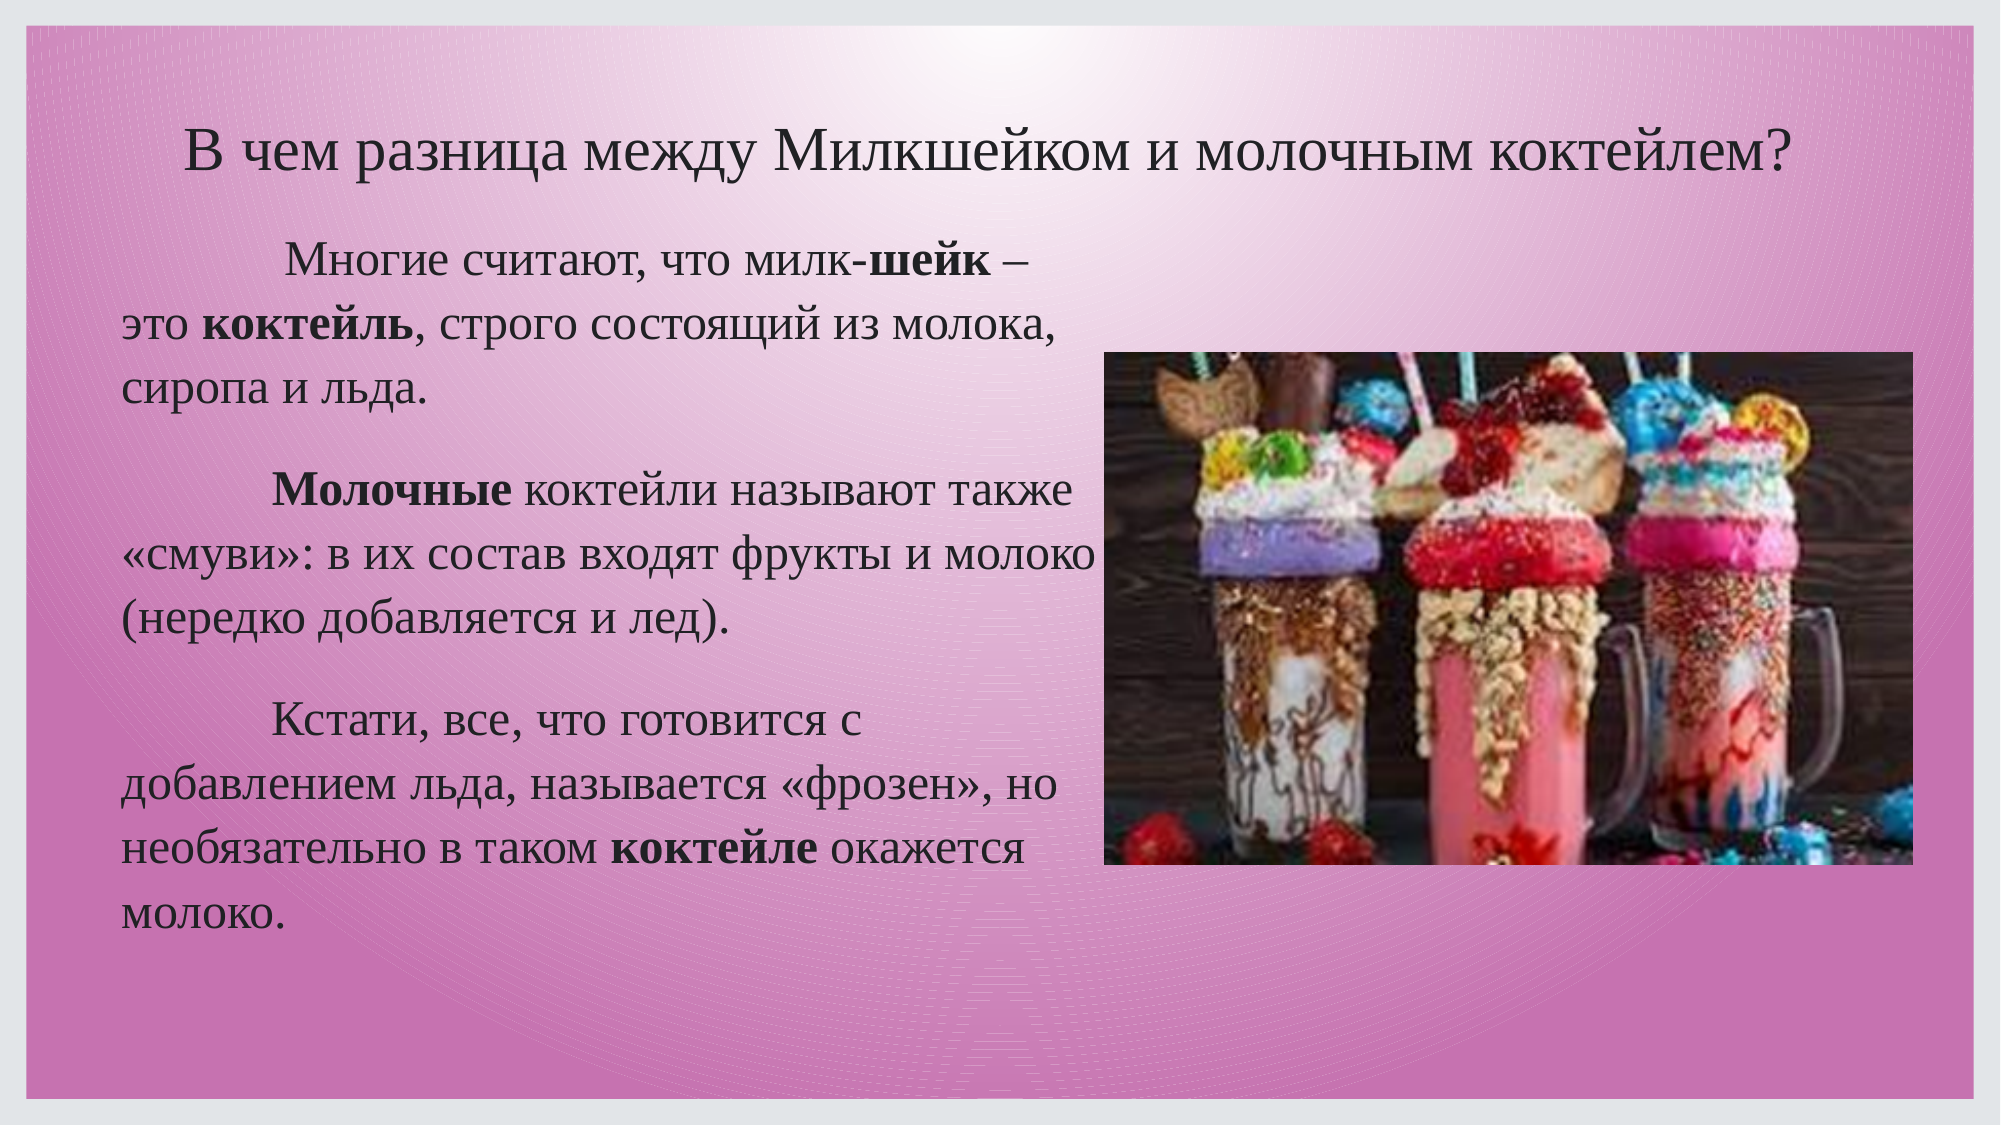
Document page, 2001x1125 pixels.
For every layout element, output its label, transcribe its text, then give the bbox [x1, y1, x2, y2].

picture [1903, 812, 1910, 818]
picture [1104, 352, 1913, 865]
list Многие считают, что милк-шейк – это коктейль, строго состоящий из молока, сиропа и льда. Молочные коктейли называют также «смуви»: в их состав входят фрукты и молоко (нередко добавляется и лед). Кстати, все, что готовится с добавлением льда, называется «фрозен», но необязательно в таком коктейле окажется молоко. [106, 213, 1160, 1039]
title В чем разница между Милкшейком и молочным коктейлем? [129, 86, 1857, 191]
